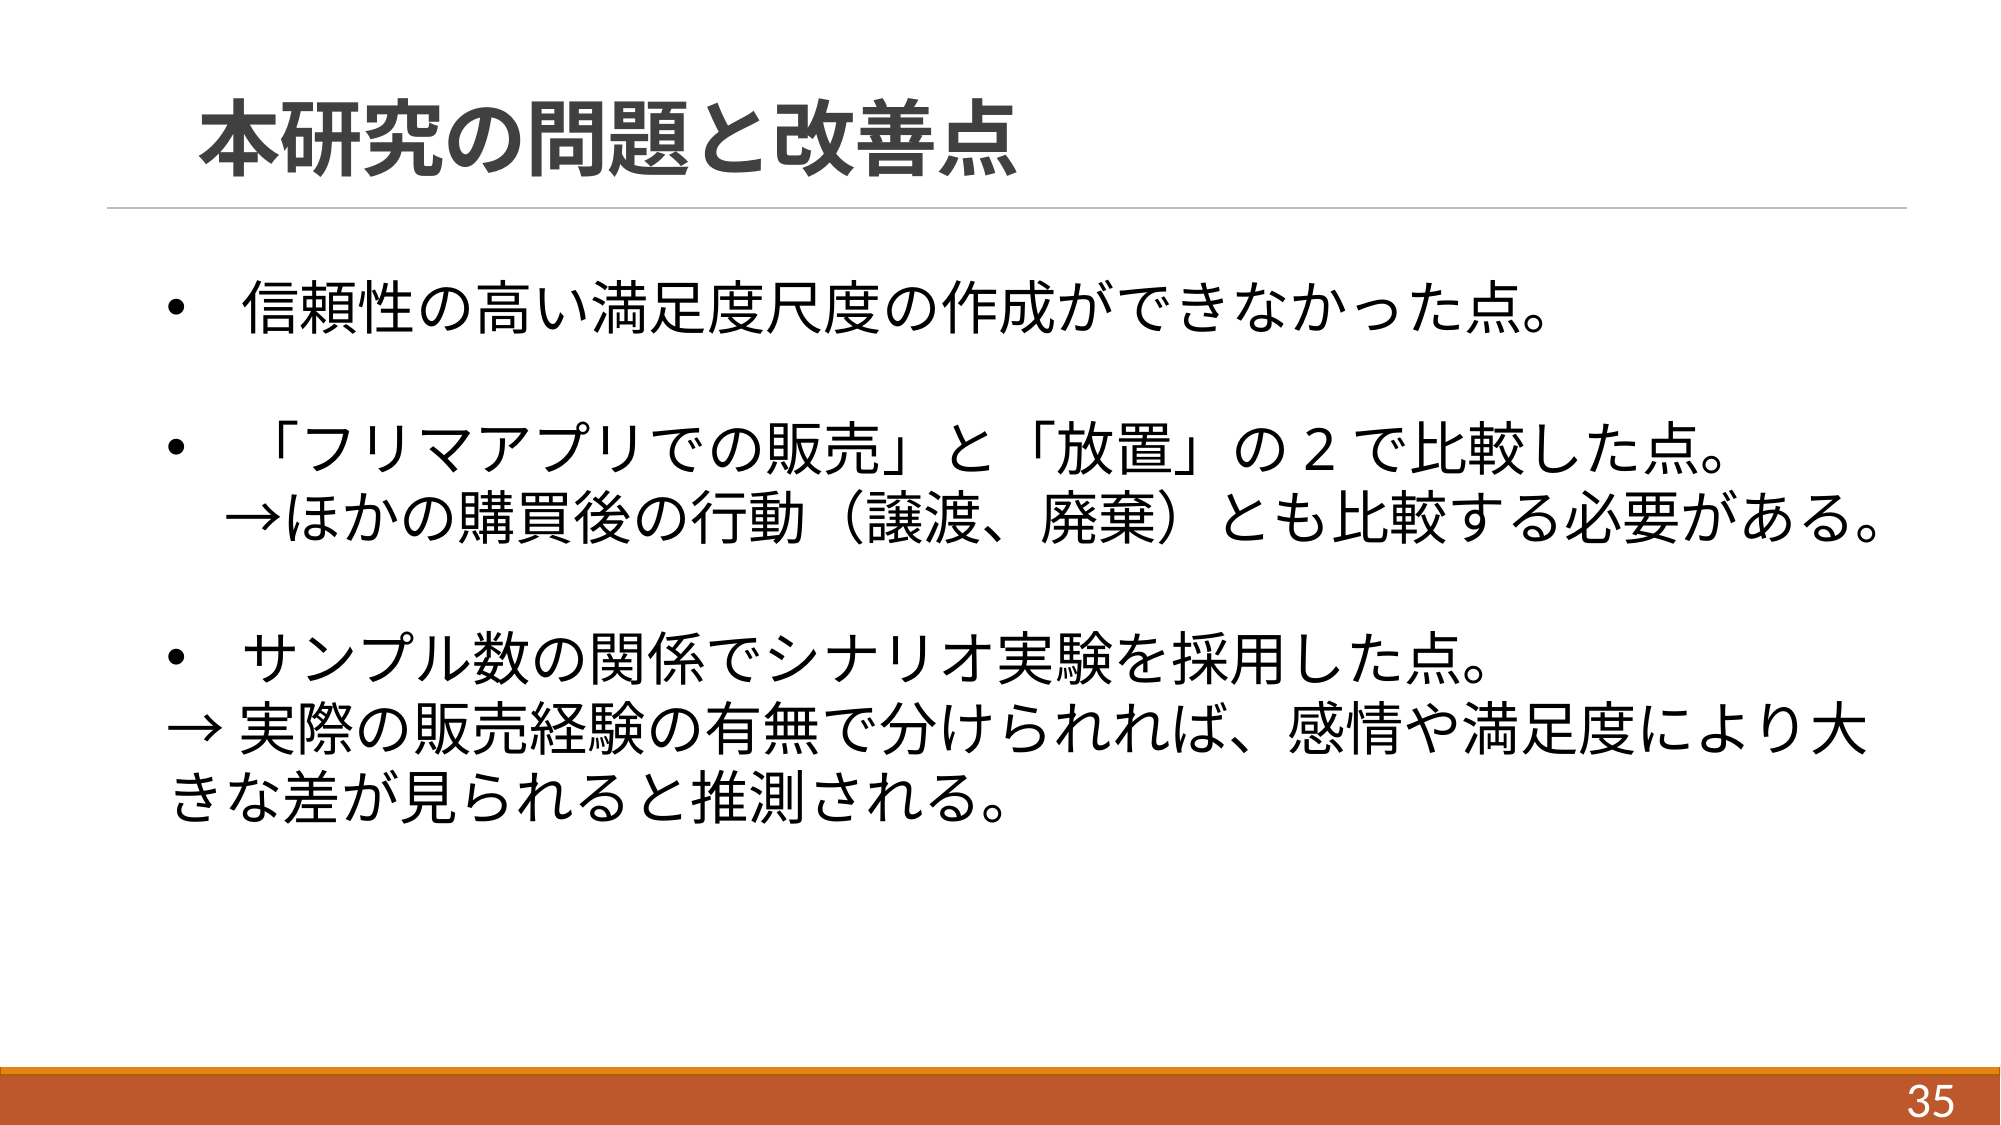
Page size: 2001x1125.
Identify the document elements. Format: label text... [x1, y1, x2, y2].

title 本研究の問題と改善点 [182, 15, 1833, 194]
slide_number 35 [1756, 1067, 1972, 1125]
text_box 信頼性の高い満足度尺度の作成ができなかった点。 「フリマアプリでの販売」と「放置」の2で比較した点。 →ほかの購買後の行動（譲渡、廃棄）とも比較する必要がある。 サンプル数の関係でシナリオ実験を採用した点。 →実際の販売経験の有無で分けられれば、感情や満足度により大きな差が見られると推測される。 [151, 264, 1888, 839]
